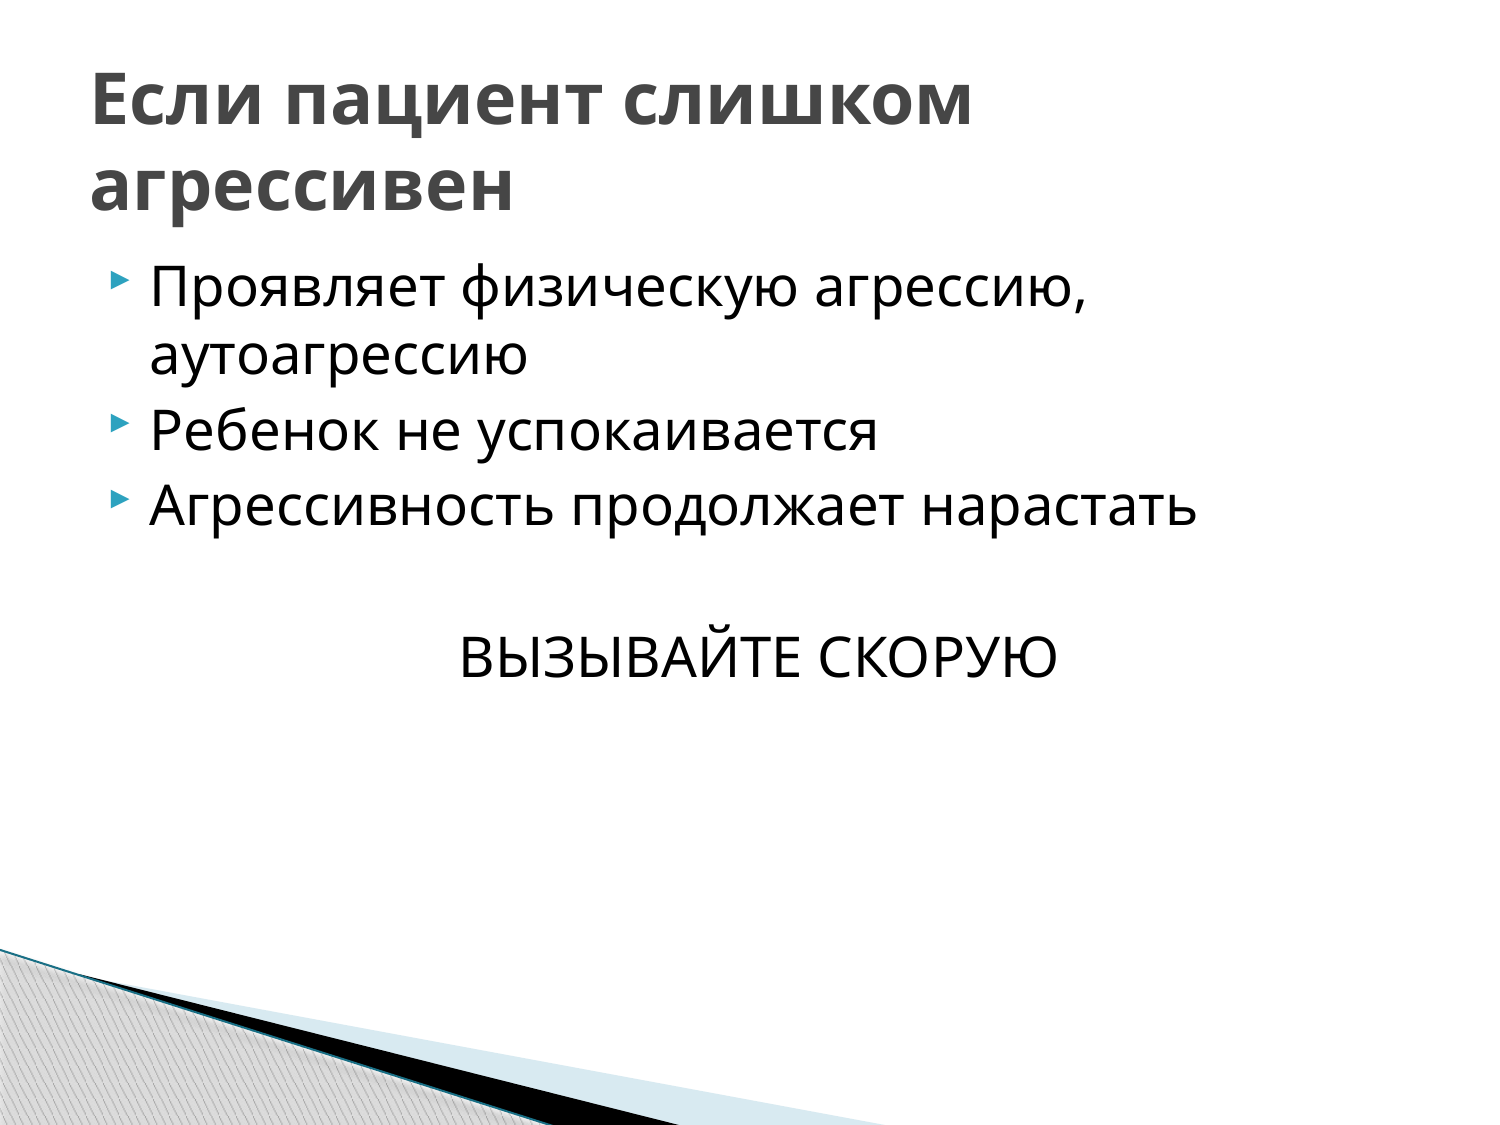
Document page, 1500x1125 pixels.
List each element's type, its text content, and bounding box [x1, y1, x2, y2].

list Проявляет физическую агрессию, аутоагрессию Ребенок не успокаивается Агрессивность продолжает нарастать ВЫЗЫВАЙТЕ СКОРУЮ [75, 243, 1425, 986]
title Если пациент слишком агрессивен [75, 45, 1425, 233]
